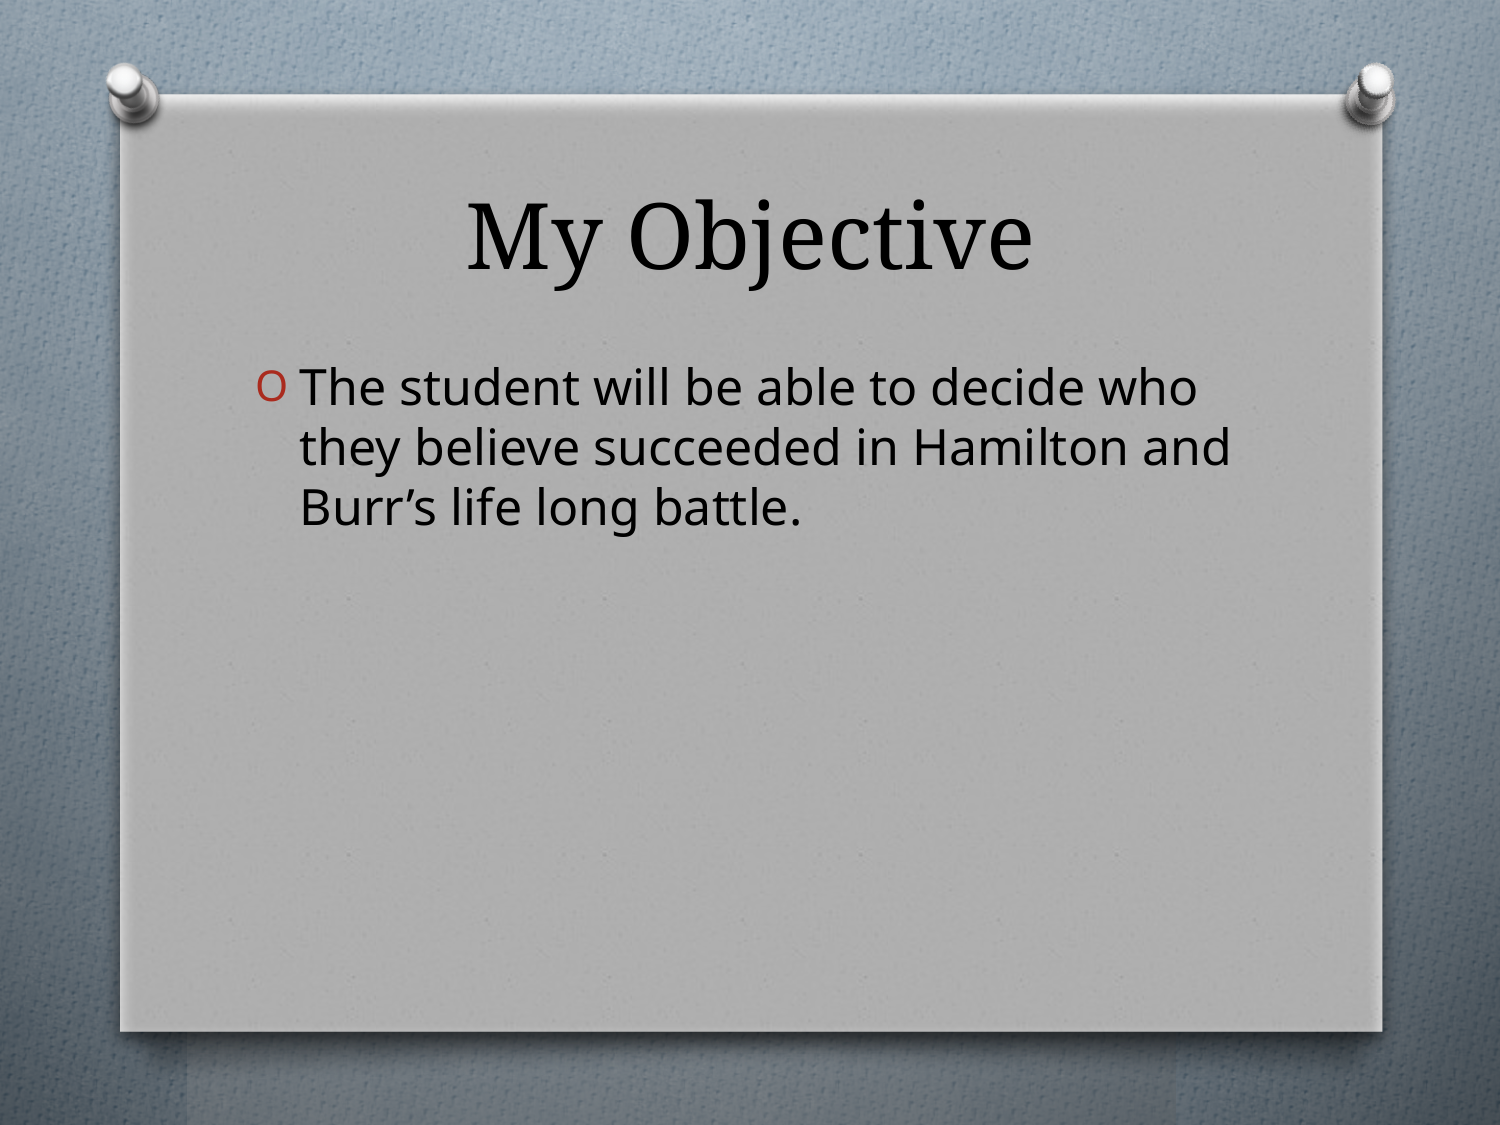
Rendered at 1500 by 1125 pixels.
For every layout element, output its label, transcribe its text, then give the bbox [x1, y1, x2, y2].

list The student will be able to decide who they believe succeeded in Hamilton and Burr’s life long battle. [239, 347, 1257, 940]
picture [1317, 35, 1439, 156]
title My Objective [179, 133, 1323, 332]
picture [75, 31, 197, 152]
